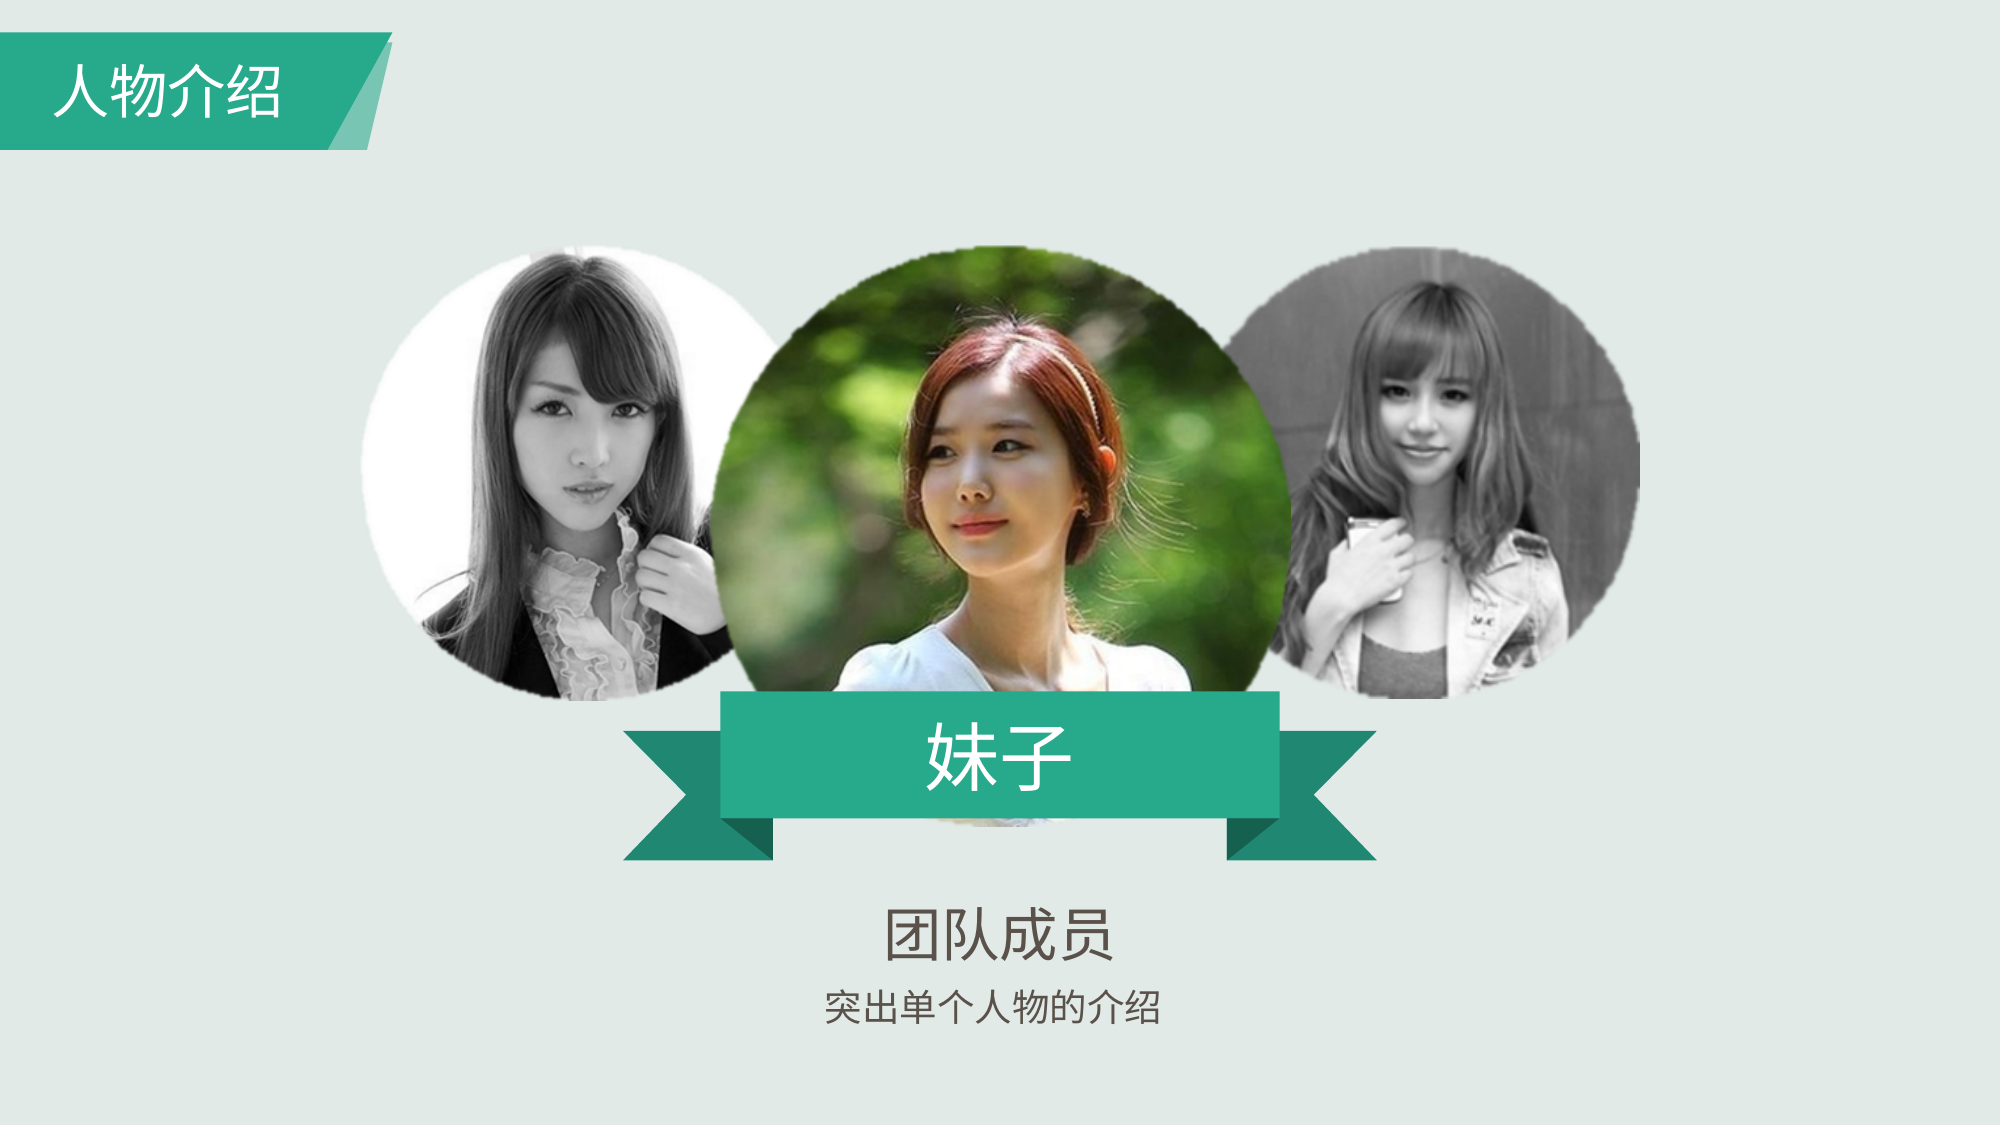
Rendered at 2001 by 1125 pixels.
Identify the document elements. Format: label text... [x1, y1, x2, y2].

text_box [729, 827, 774, 863]
text_box [1225, 827, 1271, 863]
text_box 人物介绍 [0, 48, 338, 133]
text_box [620, 729, 772, 862]
text_box [0, 31, 395, 151]
text_box [1228, 729, 1380, 862]
picture [360, 245, 1640, 827]
text_box 突出单个人物的介绍 [810, 976, 1190, 1036]
text_box [329, 41, 394, 151]
text_box 团队成员 [867, 890, 1133, 976]
